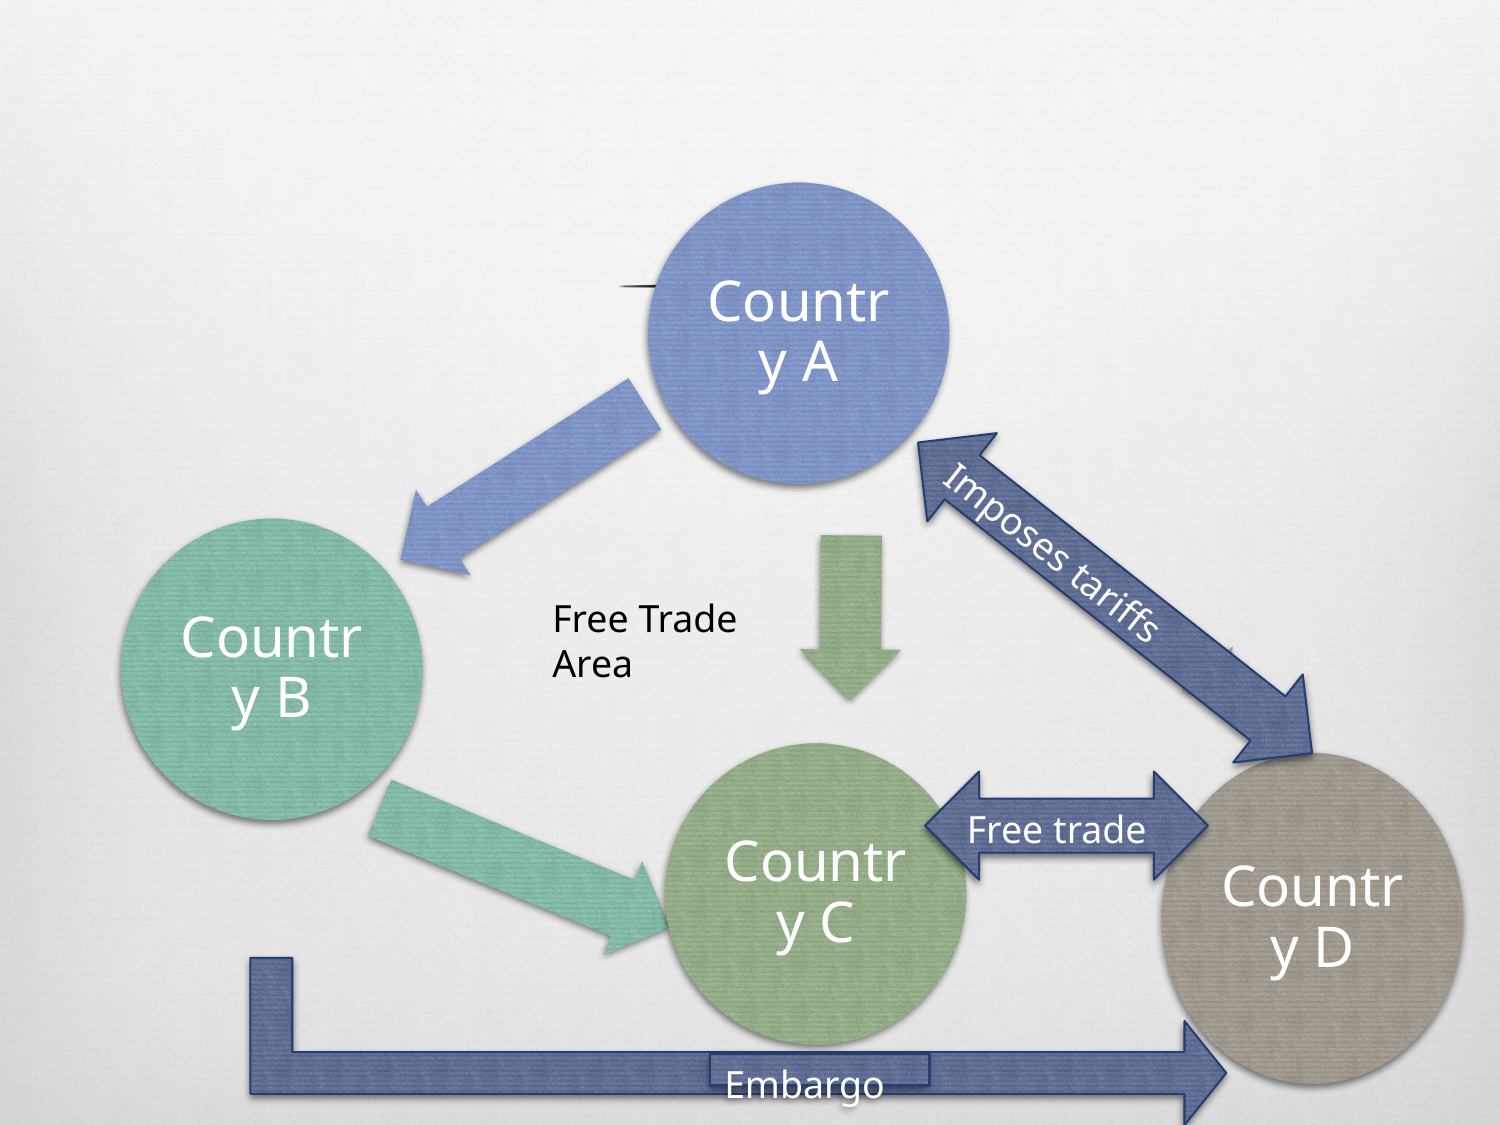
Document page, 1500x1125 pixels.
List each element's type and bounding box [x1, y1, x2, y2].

list [111, 182, 1464, 1125]
